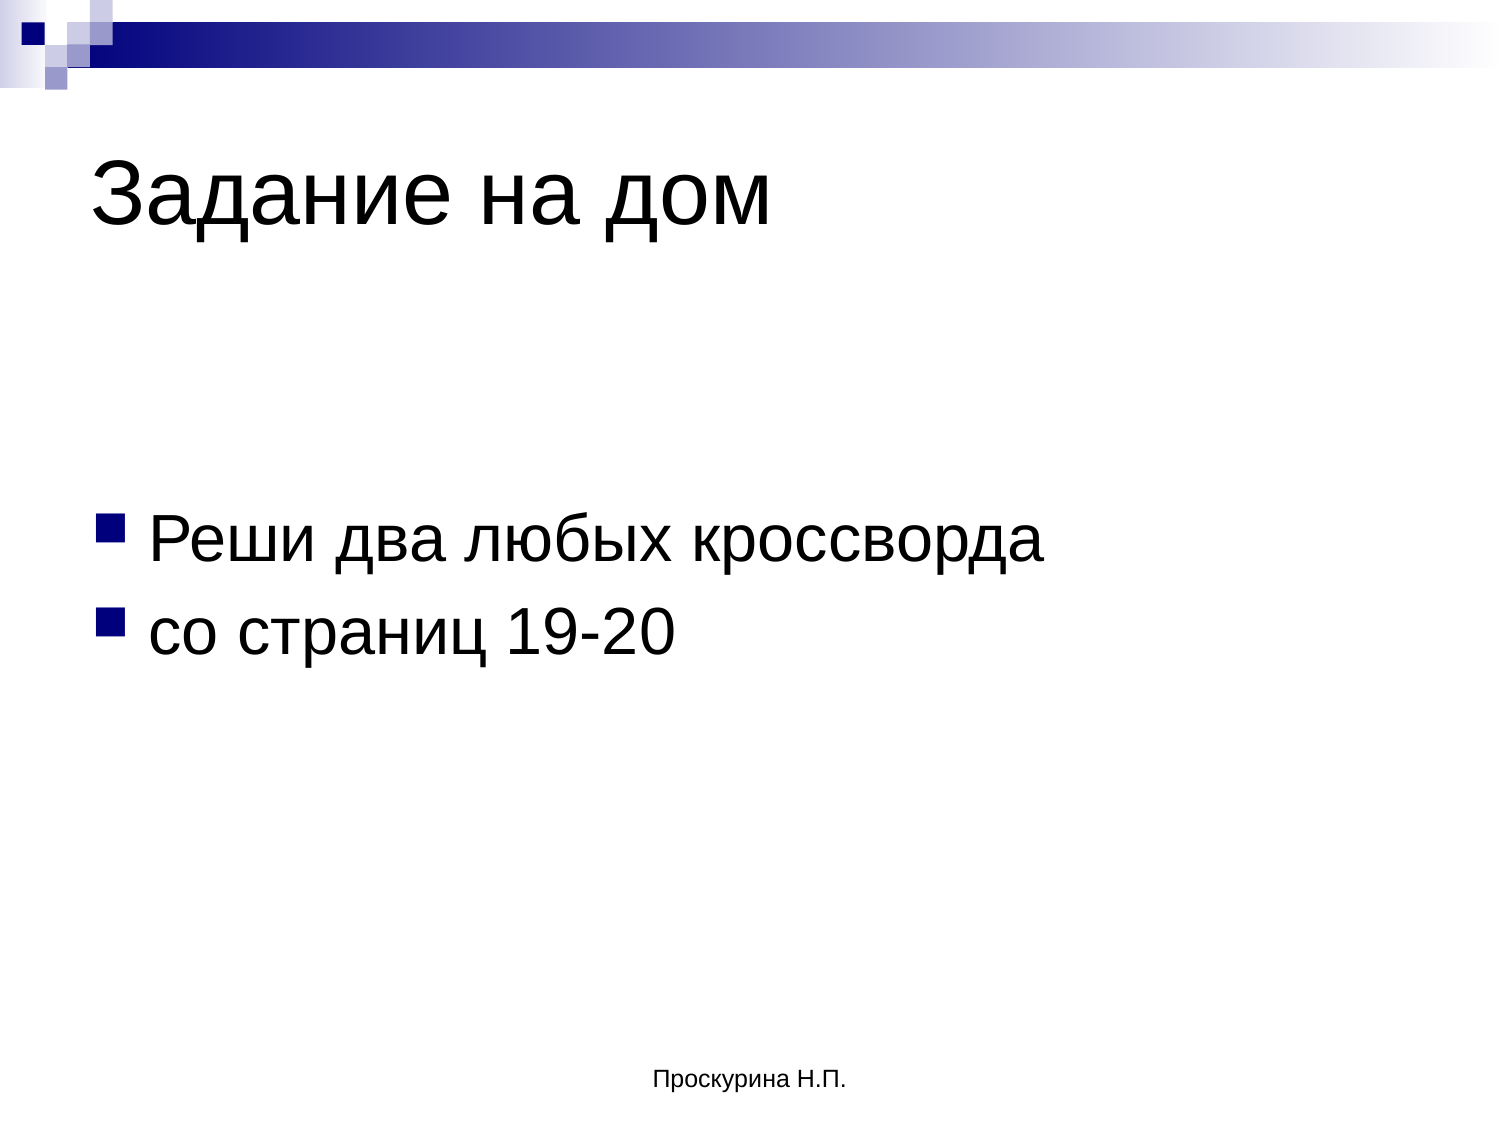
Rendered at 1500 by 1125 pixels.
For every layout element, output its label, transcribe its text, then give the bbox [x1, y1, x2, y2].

title Задание на дом [74, 74, 1426, 301]
list Реши два любых кроссворда со страниц 19-20 [76, 487, 1428, 1125]
